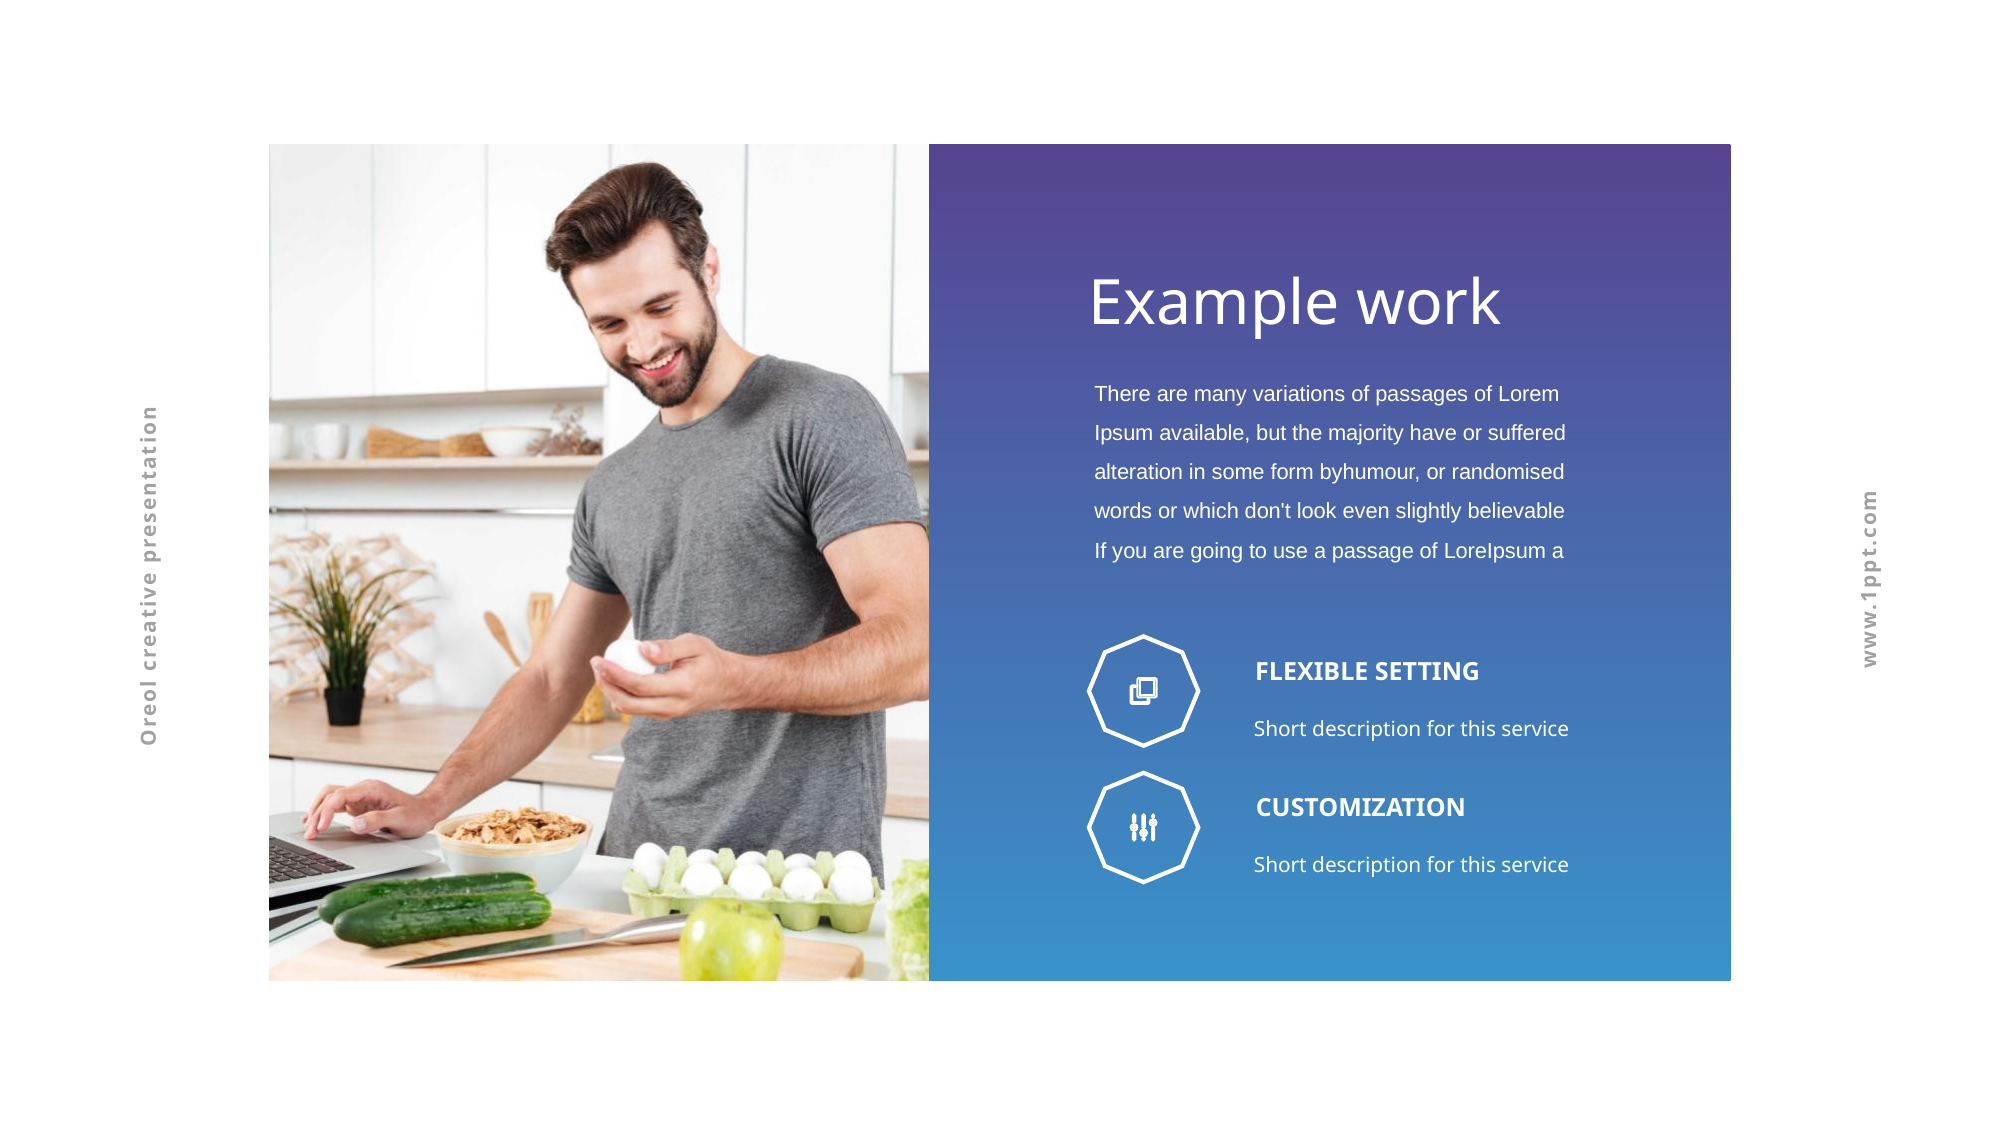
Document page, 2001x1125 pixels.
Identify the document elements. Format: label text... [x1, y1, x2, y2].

text_box [1149, 819, 1157, 826]
text_box Short description for this service [1248, 833, 1576, 883]
text_box [1130, 824, 1138, 831]
text_box www.1ppt.com [1836, 484, 1887, 675]
text_box [1088, 772, 1199, 883]
text_box Example work [1083, 270, 1509, 343]
text_box Oreol creative presentation [116, 401, 166, 753]
picture [269, 144, 929, 981]
text_box flexible setting [1249, 655, 1487, 691]
text_box Short description for this service [1248, 697, 1576, 747]
text_box CUSTOMIZATION [1249, 791, 1473, 828]
text_box [1140, 814, 1148, 841]
text_box [1130, 678, 1157, 704]
text_box [936, 144, 1731, 981]
text_box There are many variations of passages of Lorem Ipsum available, but the majority have or suffered alteration in some form byhumour, or randomised words or which don't look even slightly believable If you are going to use a passage of LoreIpsum a [1088, 360, 1573, 569]
text_box [1088, 636, 1199, 746]
